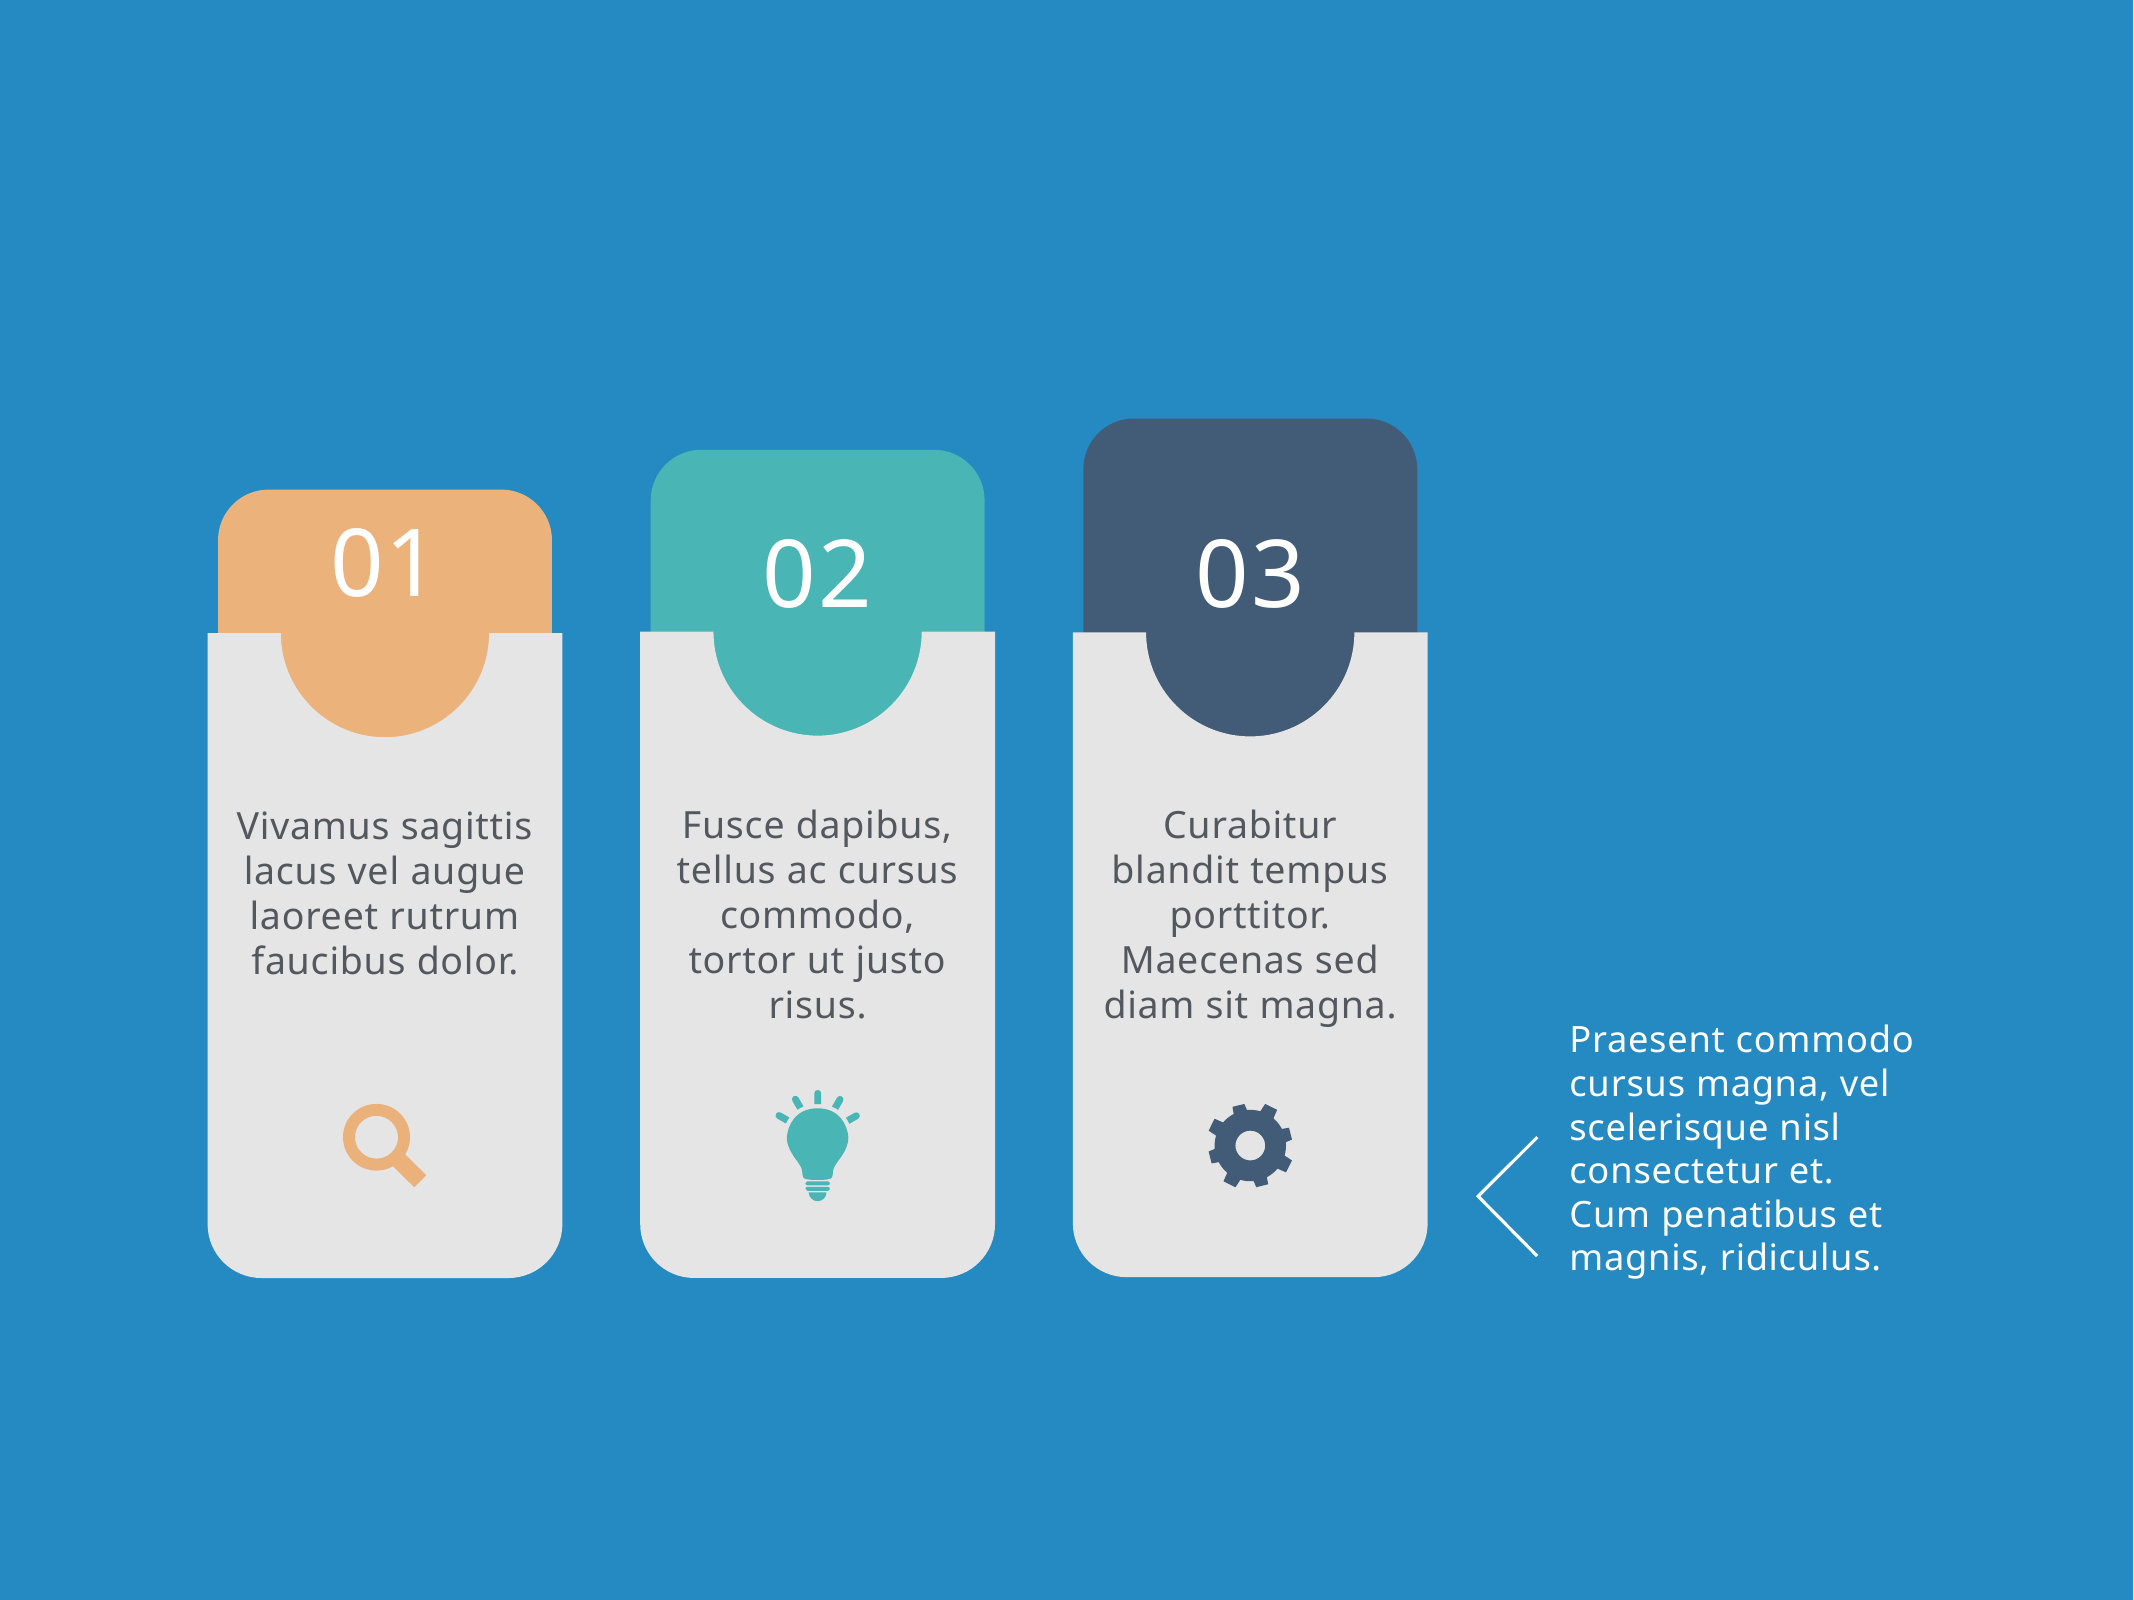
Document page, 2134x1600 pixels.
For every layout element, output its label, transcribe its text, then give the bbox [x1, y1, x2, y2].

text_box 02 [734, 515, 902, 640]
text_box 01 [301, 515, 469, 640]
text_box Praesent commodo cursus magna, vel scelerisque nisl consectetur et. Cum penatibus et magnis, ridiculus. [1569, 975, 1923, 1278]
text_box Fusce dapibus, tellus ac cursus commodo, tortor ut justo risus. [661, 801, 974, 1032]
text_box Curabitur blandit tempus porttitor. Maecenas sed diam sit magna. [1094, 801, 1407, 1032]
text_box 03 [1166, 515, 1334, 640]
text_box Vivamus sagittis lacus vel augue laoreet rutrum faucibus dolor. [229, 802, 542, 1032]
